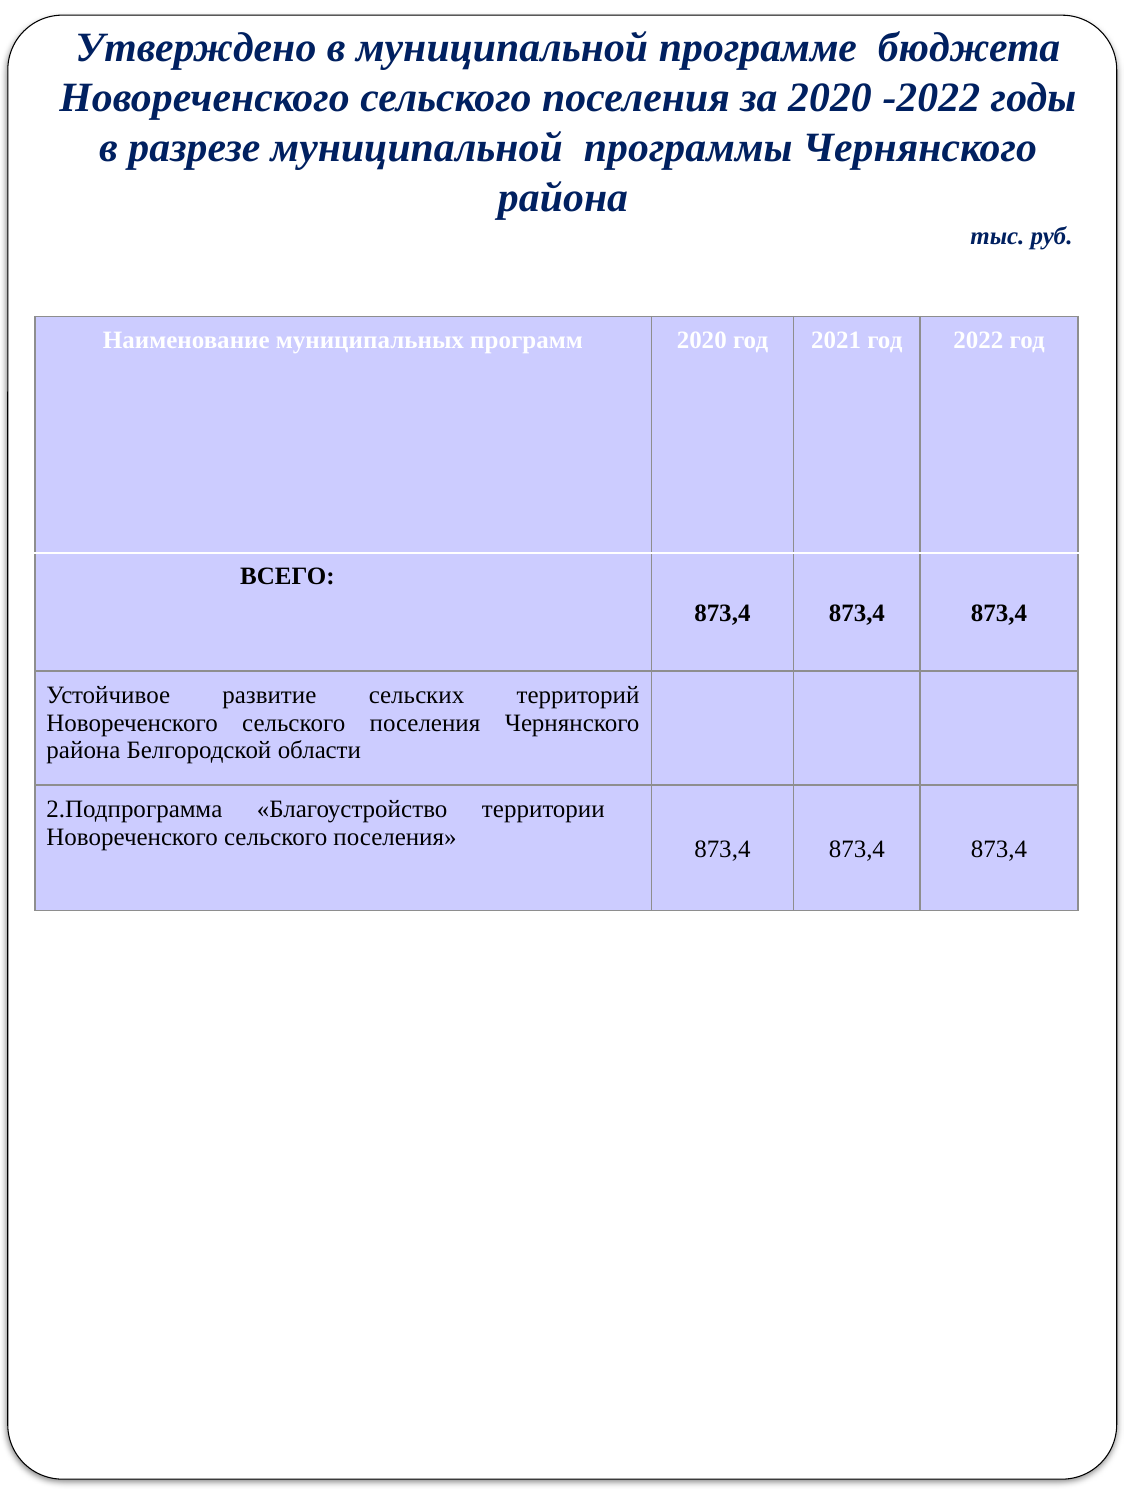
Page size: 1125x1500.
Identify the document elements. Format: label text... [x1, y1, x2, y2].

table_cell 873,4 [921, 554, 1077, 670]
table_header Наименование муниципальных программ [36, 317, 651, 552]
table_cell [794, 672, 919, 784]
table_cell Устойчивое развитие сельских территорий Новореченского сельского поселения Чернянского района Белгородской области [36, 672, 651, 784]
table_cell [652, 672, 793, 784]
table_cell 2.Подпрограмма «Благоустройство территории Новореченского сельского поселения» [36, 786, 651, 910]
table_cell [921, 672, 1077, 784]
table_header 2022 год [921, 317, 1077, 552]
table_cell 873,4 [794, 554, 919, 670]
table_cell 873,4 [652, 786, 793, 910]
table_header 2021 год [794, 317, 919, 552]
table_header 2020 год [652, 317, 793, 552]
table_cell 873,4 [652, 554, 793, 670]
table_cell 873,4 [794, 786, 919, 910]
table_cell ВСЕГО: [36, 554, 651, 670]
text_box Утверждено в муниципальной программе бюджета Новореченского сельского поселения за 2020 -2022 годы в разрезе муниципальной программы Чернянского района тыс. руб. [42, 12, 1094, 258]
table_cell 873,4 [921, 786, 1077, 910]
